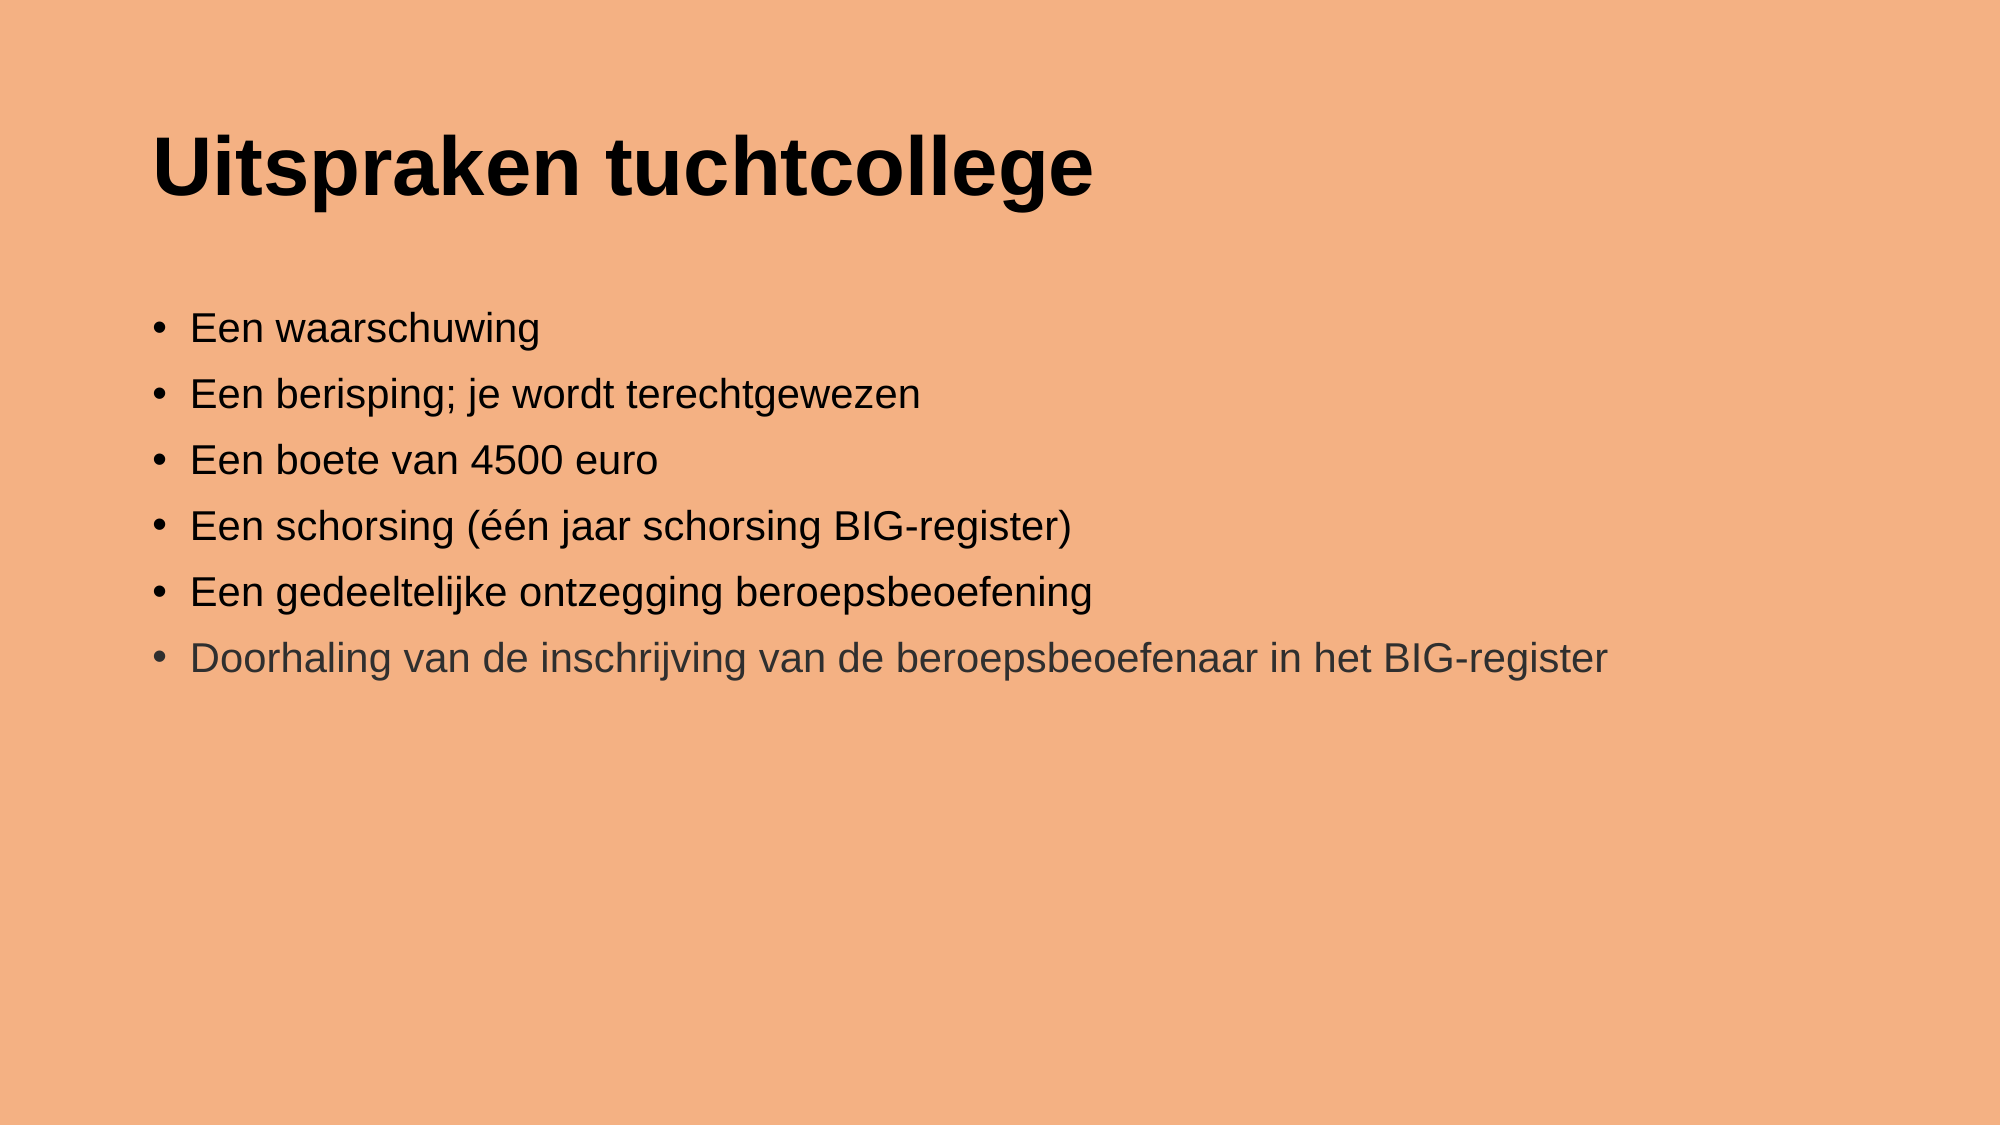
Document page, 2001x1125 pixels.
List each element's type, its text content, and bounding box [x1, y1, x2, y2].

title Uitspraken tuchtcollege [137, 59, 1863, 278]
list Een waarschuwing Een berisping; je wordt terechtgewezen Een boete van 4500 euro Een schorsing (één jaar schorsing BIG-register) Een gedeeltelijke ontzegging beroepsbeoefening Doorhaling van de inschrijving van de beroepsbeoefenaar in het BIG-register [137, 299, 1863, 1014]
